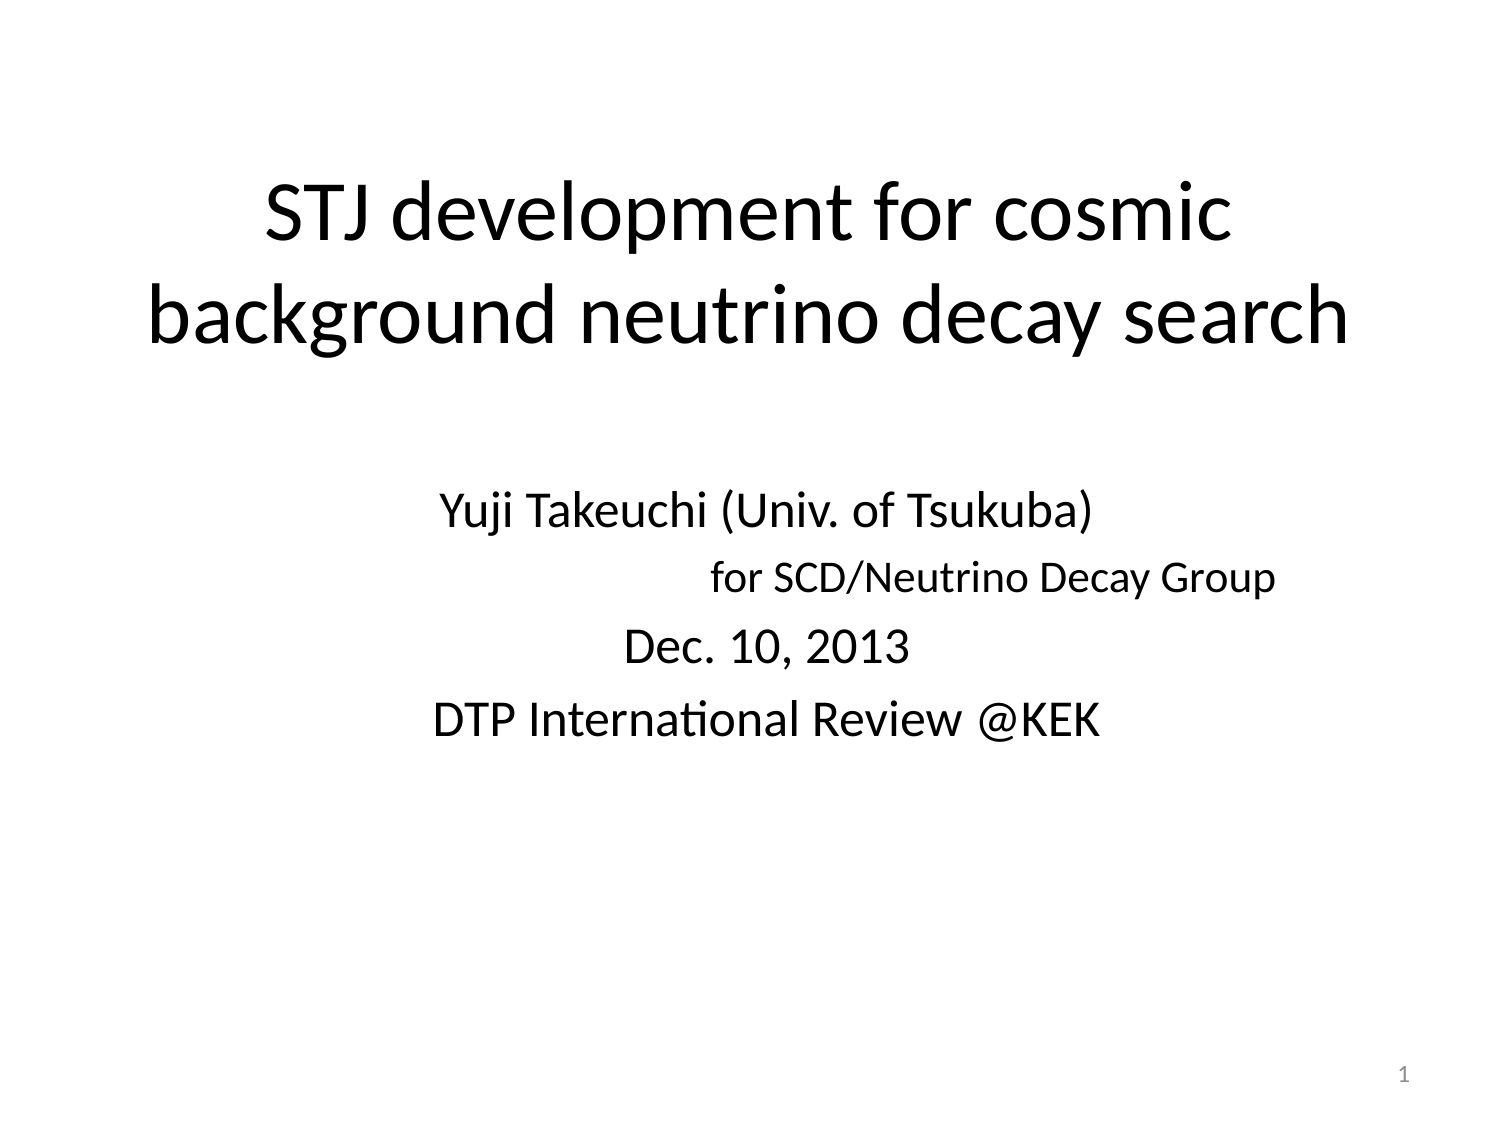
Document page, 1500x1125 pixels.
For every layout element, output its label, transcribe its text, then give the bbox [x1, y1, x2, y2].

title STJ development for cosmic background neutrino decay search [112, 101, 1388, 414]
subtitle Yuji Takeuchi (Univ. of Tsukuba) for SCD/Neutrino Decay Group Dec. 10, 2013 DTP International Review @KEK [242, 468, 1293, 756]
slide_number 1 [1074, 1042, 1425, 1103]
